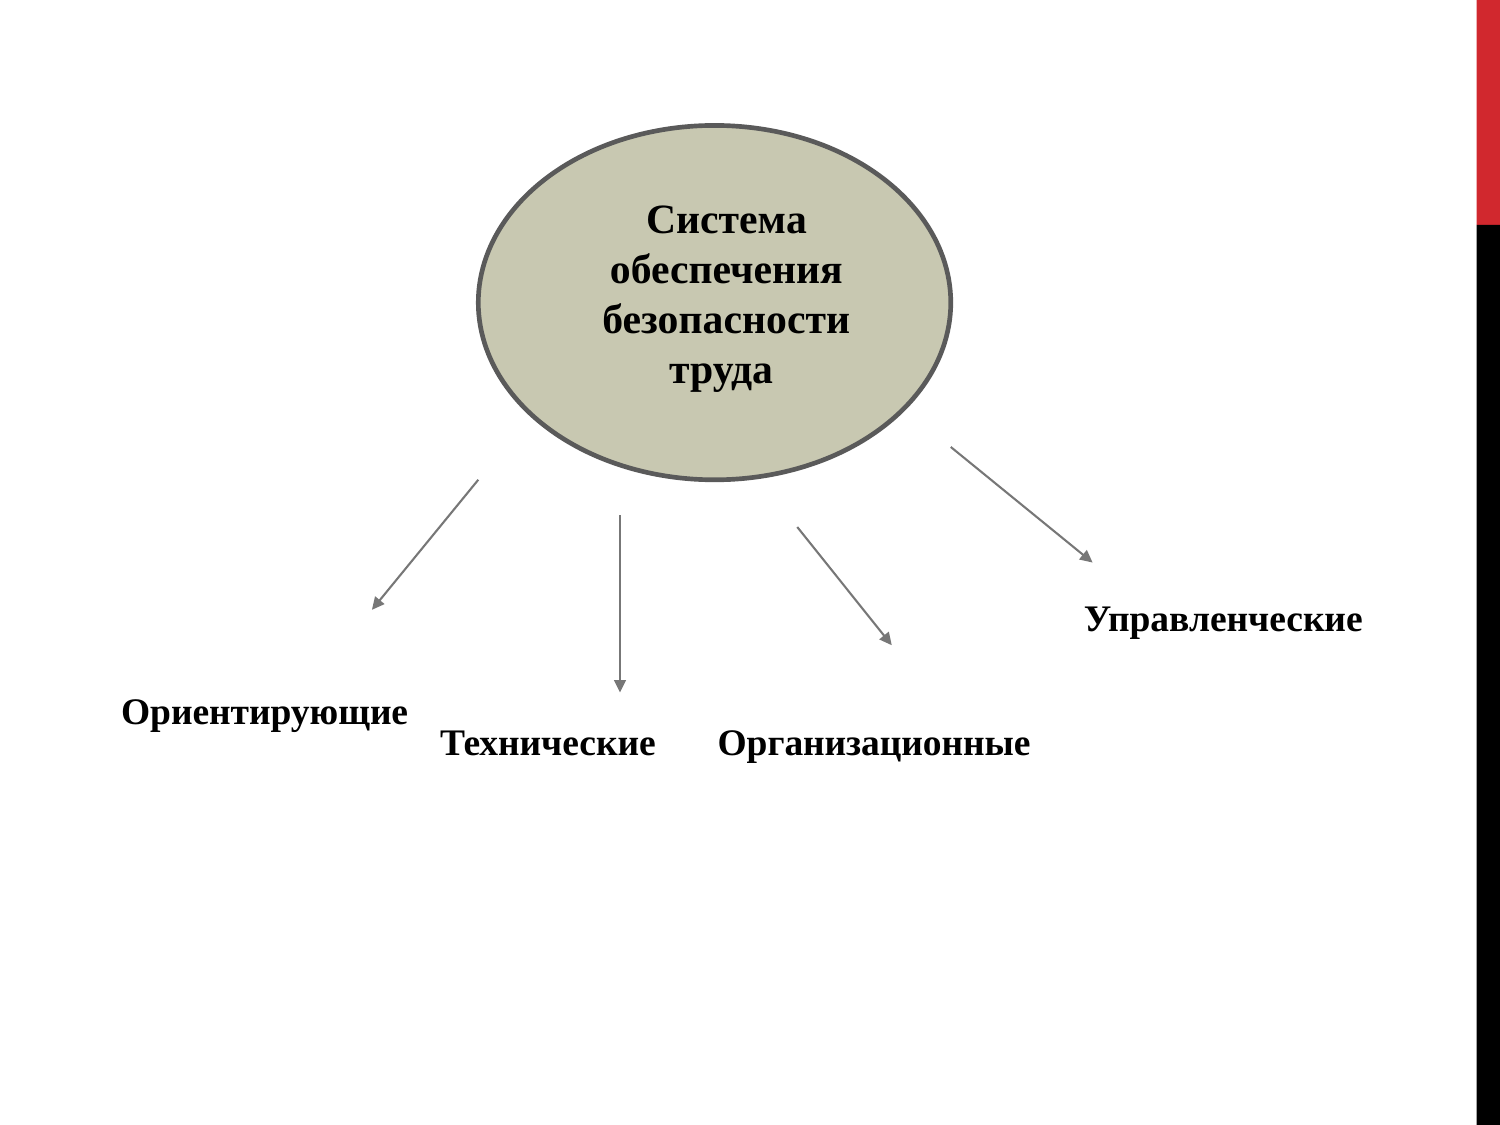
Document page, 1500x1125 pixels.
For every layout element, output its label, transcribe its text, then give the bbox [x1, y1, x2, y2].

text_box [53, 66, 1471, 376]
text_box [950, 446, 1093, 563]
text_box [569, 445, 860, 483]
text_box Технические [425, 710, 702, 770]
text_box Ориентирующие [106, 679, 426, 785]
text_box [371, 479, 479, 611]
text_box Система обеспечения безопасности труда [561, 184, 892, 445]
text_box Организационные [702, 710, 1093, 770]
text_box Управленческие [1068, 586, 1424, 646]
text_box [796, 526, 893, 646]
text_box [475, 123, 954, 441]
